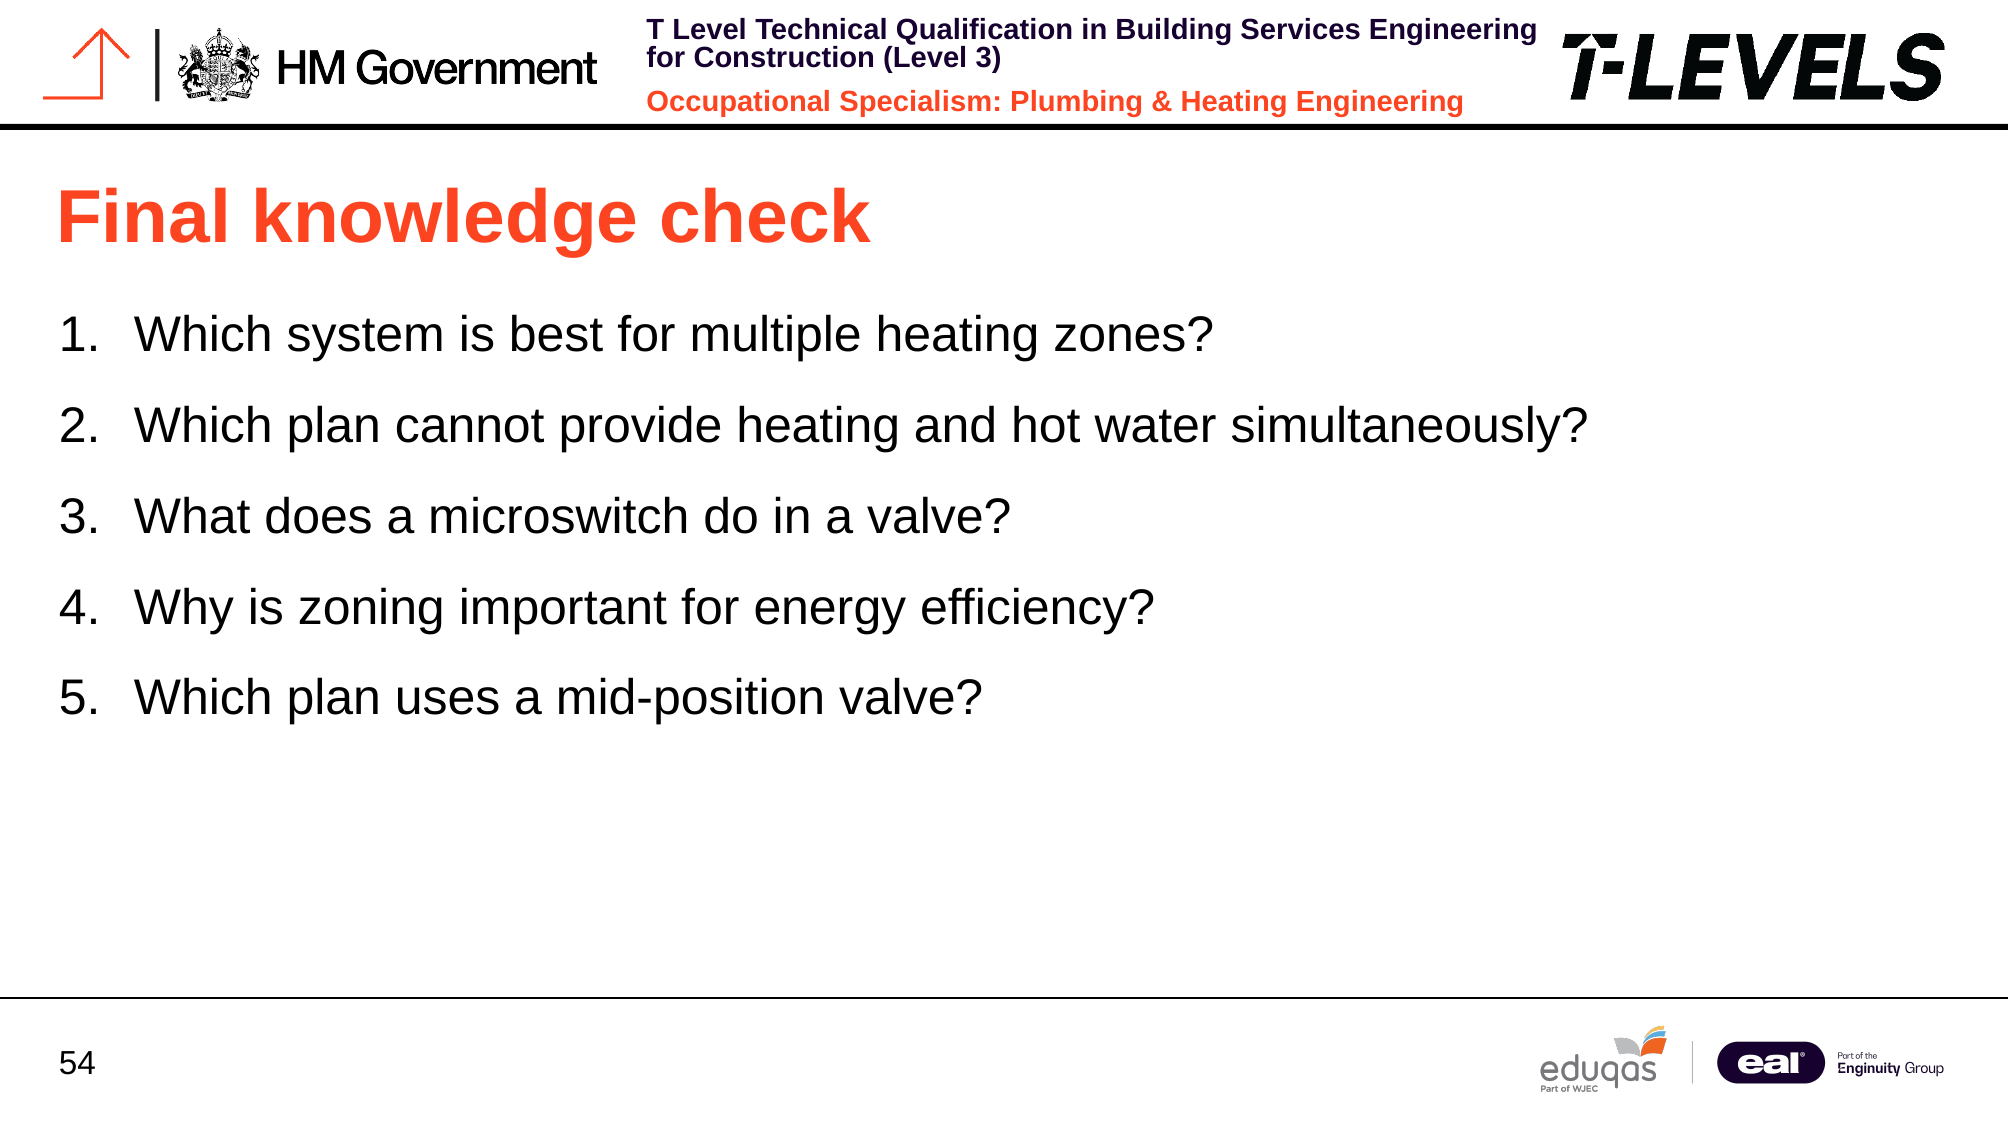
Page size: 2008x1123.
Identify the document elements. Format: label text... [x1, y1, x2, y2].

list Which system is best for multiple heating zones? Which plan cannot provide heating and hot water simultaneously? What does a microswitch do in a valve? Why is zoning important for energy efficiency? Which plan uses a mid-position valve? [59, 295, 1949, 975]
picture [1535, 1021, 1949, 1097]
picture [155, 28, 597, 102]
picture [1543, 25, 1964, 108]
title Final knowledge check [41, 111, 1949, 314]
picture [38, 27, 136, 100]
